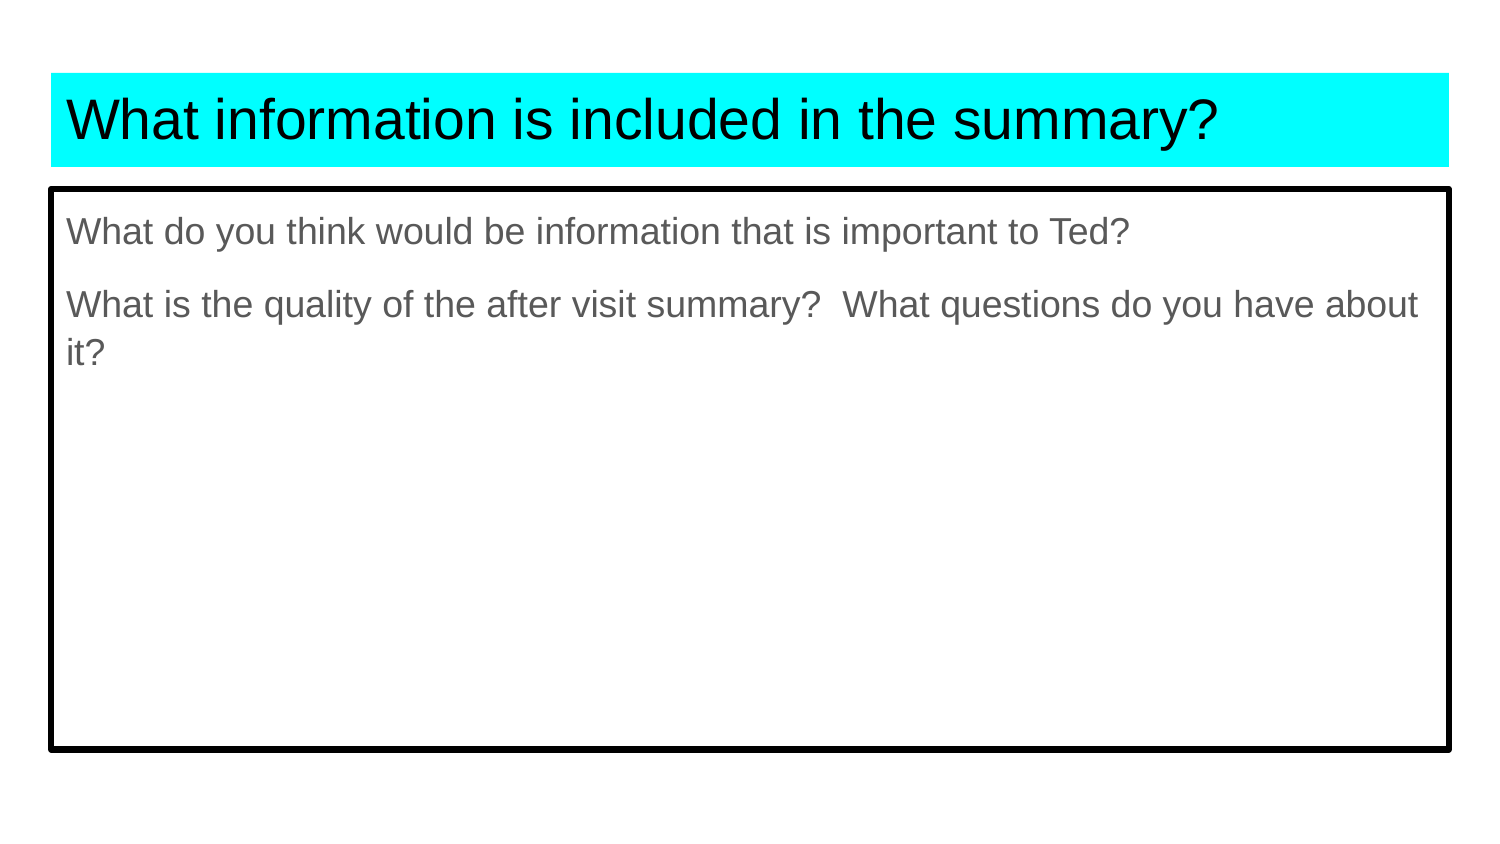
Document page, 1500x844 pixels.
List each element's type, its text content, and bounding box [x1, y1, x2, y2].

title What information is included in the summary? [51, 72, 1449, 167]
list What do you think would be information that is important to Ted? What is the quality of the after visit summary? What questions do you have about it? [51, 189, 1449, 750]
